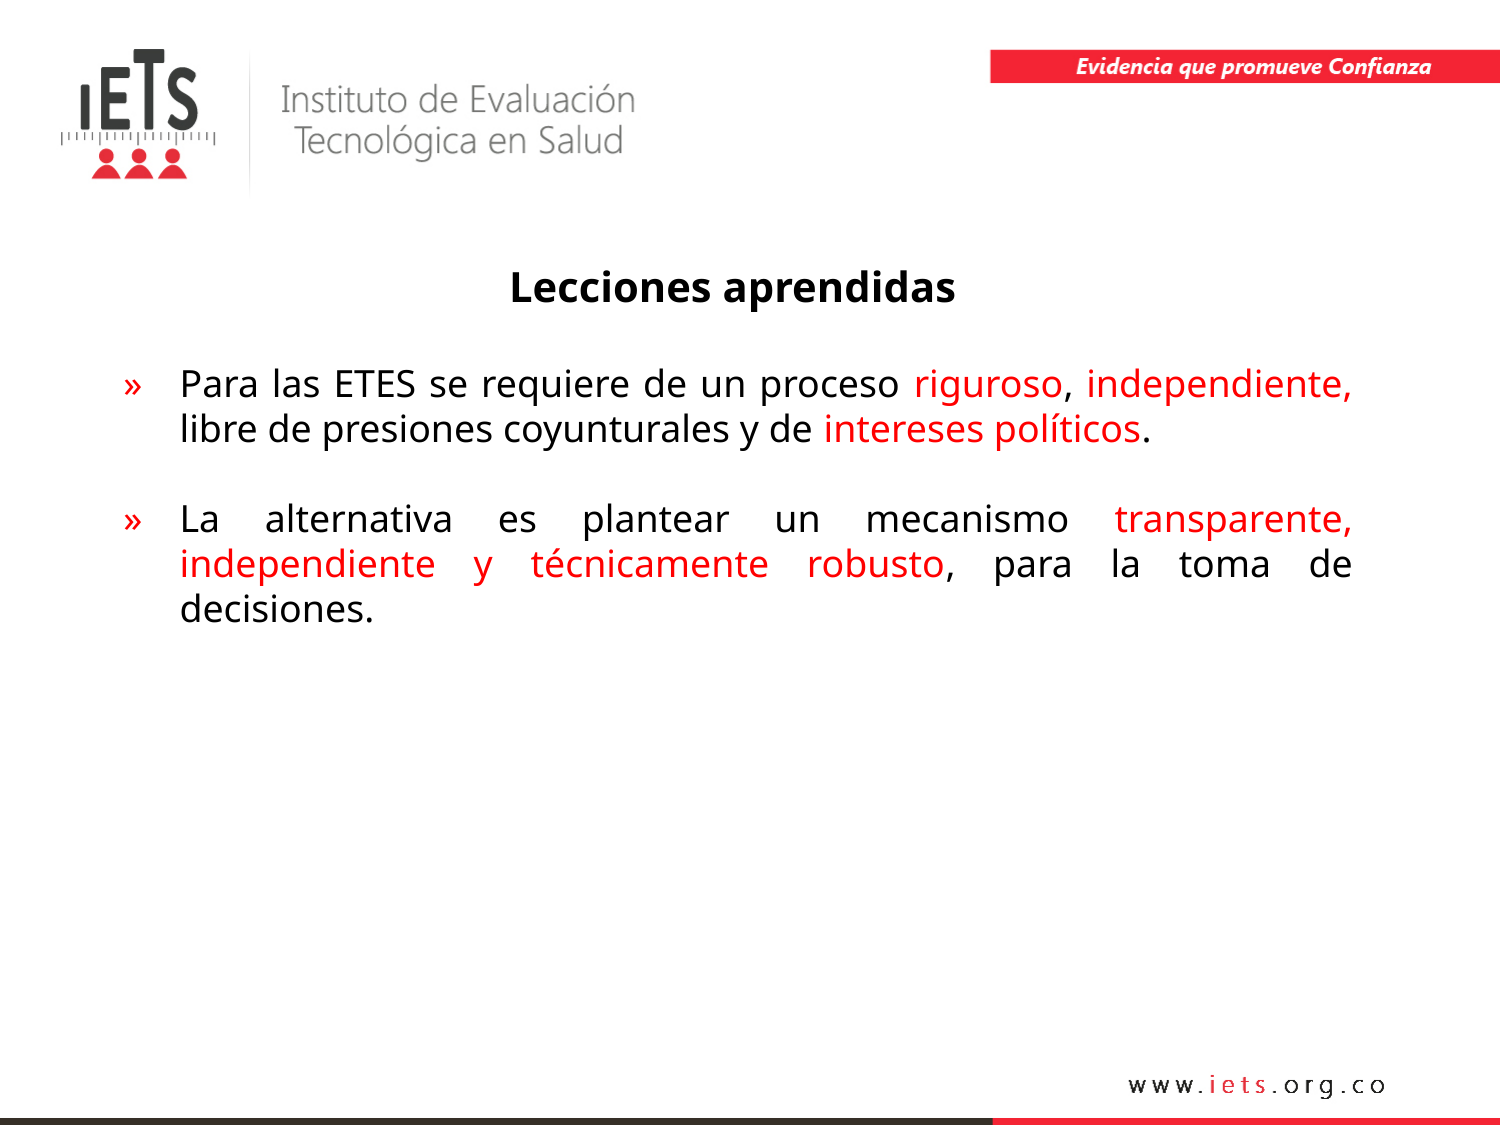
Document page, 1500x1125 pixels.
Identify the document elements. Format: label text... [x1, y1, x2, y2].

picture [0, 0, 1500, 1125]
text_box Lecciones aprendidas Para las ETES se requiere de un proceso riguroso, independiente, libre de presiones coyunturales y de intereses políticos. La alternativa es plantear un mecanismo transparente, independiente y técnicamente robusto, para la toma de decisiones. [108, 253, 1368, 688]
